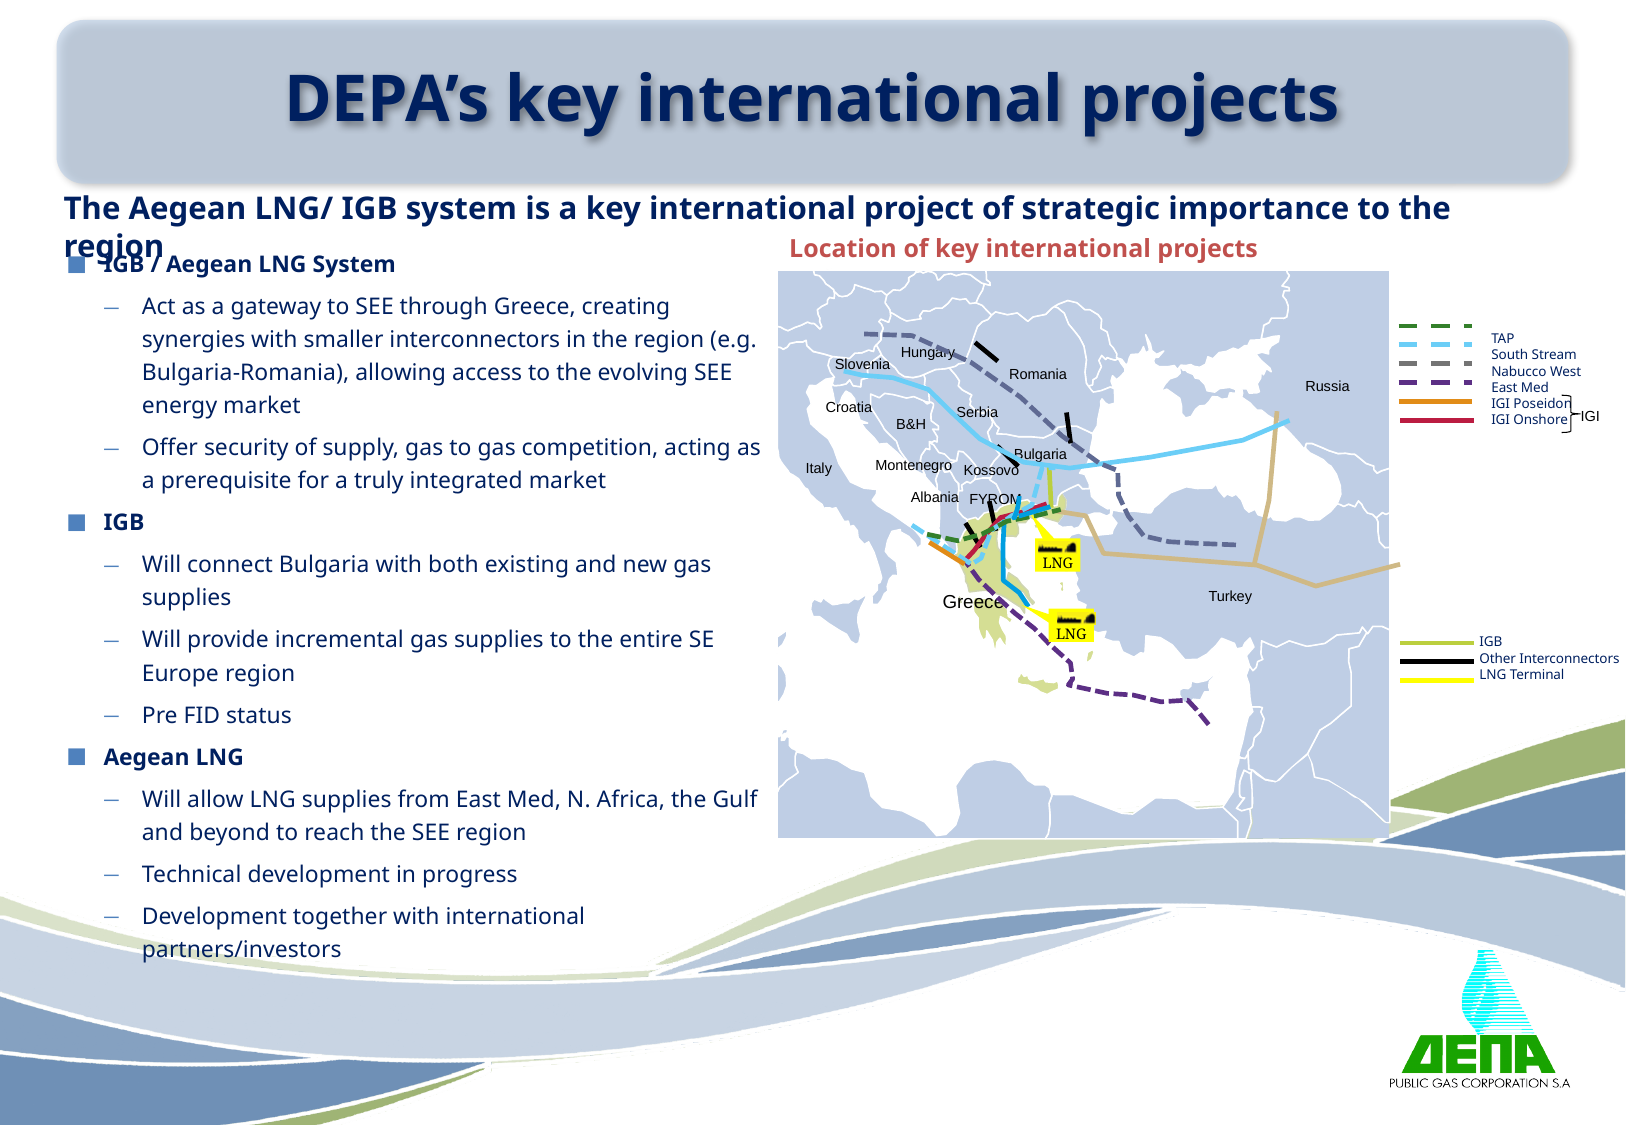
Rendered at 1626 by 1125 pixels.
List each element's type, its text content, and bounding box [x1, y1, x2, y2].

picture [1358, 929, 1600, 1125]
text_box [1034, 538, 1081, 572]
text_box IGI [1580, 406, 1608, 426]
text_box Location of key international projects [775, 225, 1455, 279]
picture [1057, 611, 1096, 625]
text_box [965, 522, 981, 548]
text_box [988, 500, 997, 532]
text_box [1066, 412, 1071, 444]
text_box TAP South Stream Nabucco West East Med IGI Poseidon IGI Onshore [1491, 330, 1625, 421]
title DEPA’s key international projects [74, 2, 1551, 190]
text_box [996, 445, 1019, 467]
text_box The Aegean LNG/ IGB system is a key international project of strategic importance to the region [49, 181, 1510, 244]
text_box [1561, 395, 1580, 433]
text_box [974, 342, 998, 362]
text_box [776, 269, 1391, 840]
text_box IGB Other Interconnectors LNG Terminal [1479, 633, 1616, 724]
text_box IGB / Aegean LNG System Act as a gateway to SEE through Greece, creating synergies with smaller interconnectors in the region (e.g. Bulgaria-Romania), allowing access to the evolving SEE energy market Offer security of supply, gas to gas competition, acting as a prerequisite for a truly integrated market IGB Will connect Bulgaria with both existing and new gas supplies Will provide incremental gas supplies to the entire SE Europe region Pre FID status Aegean LNG Will allow LNG supplies from East Med, N. Africa, the Gulf and beyond to reach the SEE region Technical development in progress Development together with international partners/investors [66, 244, 776, 953]
